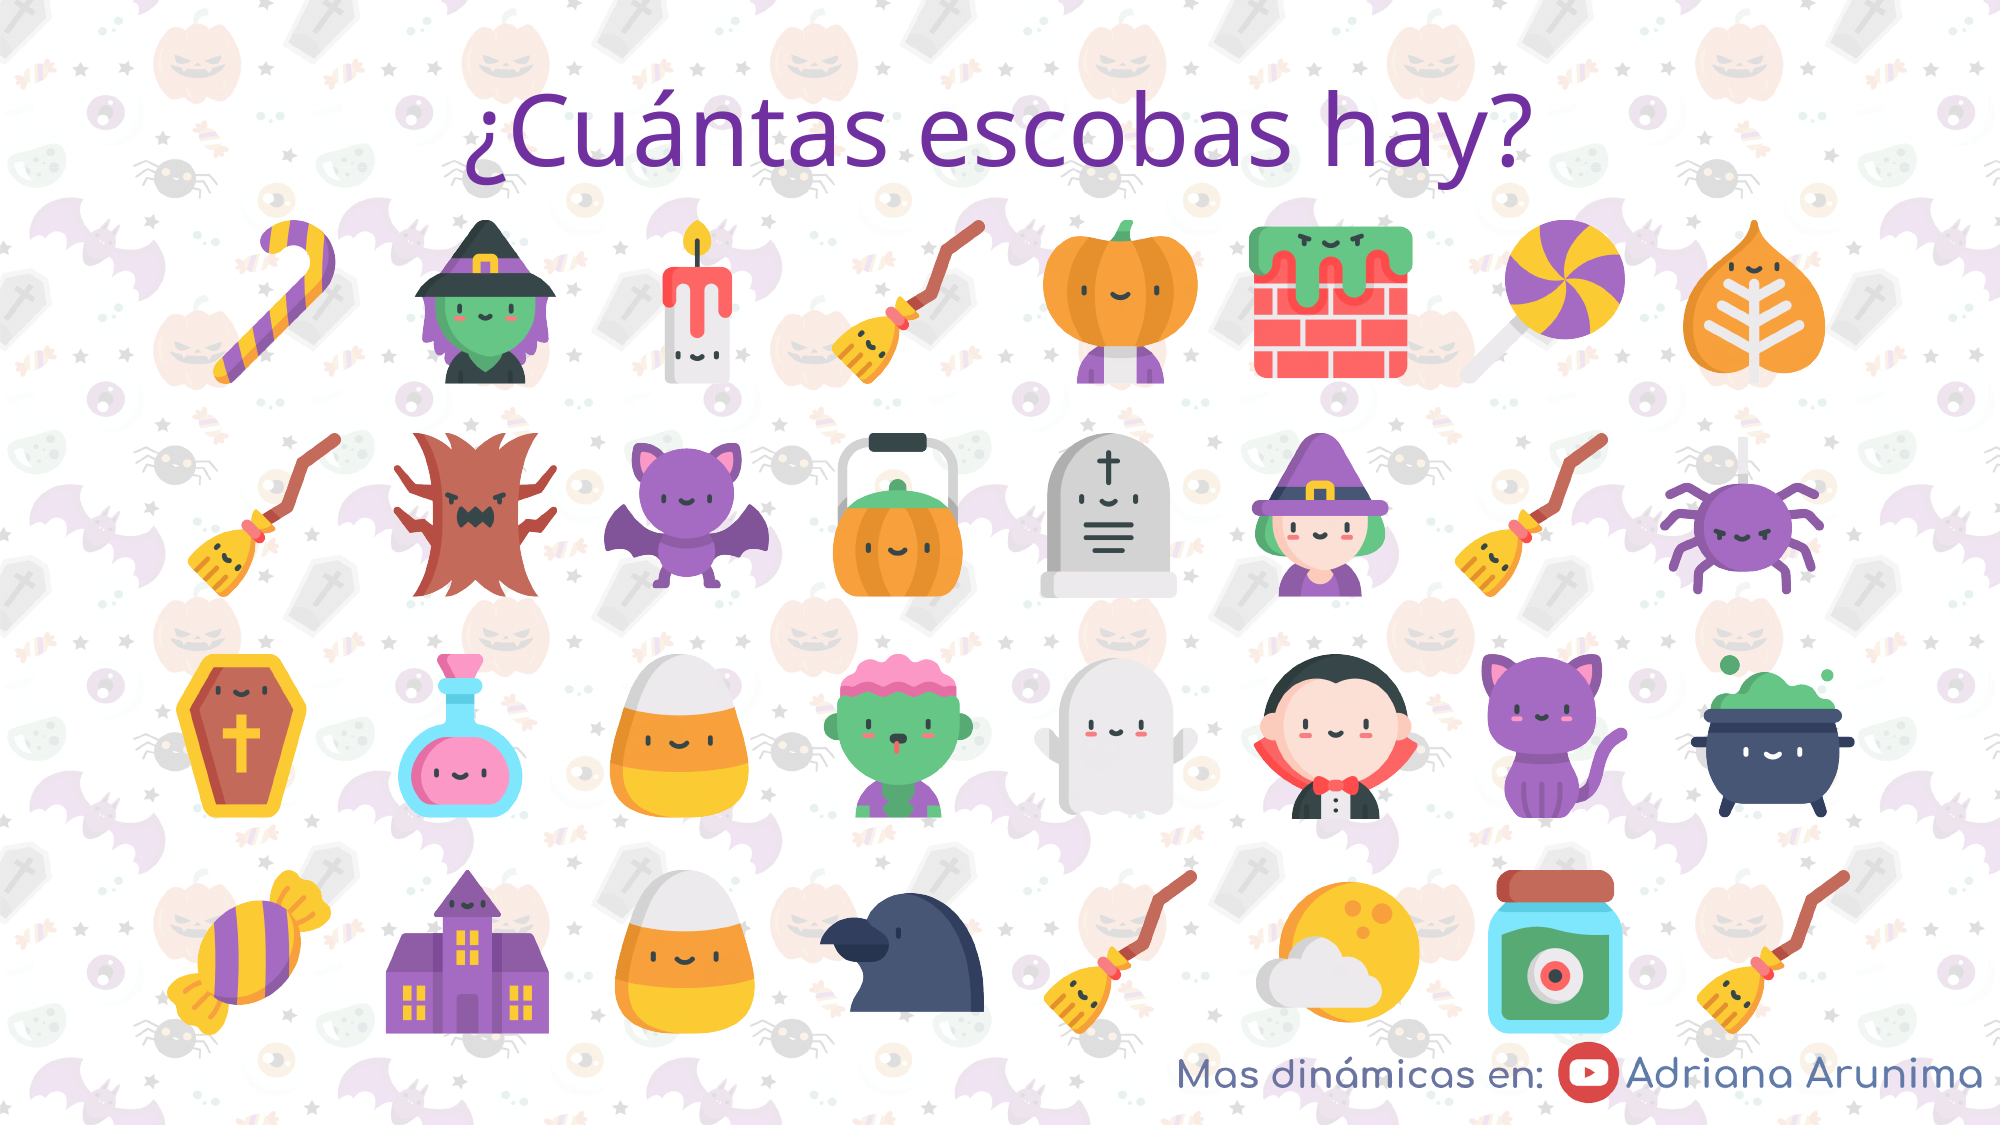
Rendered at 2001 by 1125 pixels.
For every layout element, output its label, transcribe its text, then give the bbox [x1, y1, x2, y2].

picture [1253, 654, 1418, 819]
picture [1691, 870, 1855, 1034]
picture [615, 220, 779, 384]
picture [820, 870, 984, 1034]
picture [1038, 870, 1202, 1034]
picture [1472, 654, 1636, 819]
picture [1473, 870, 1637, 1034]
picture [1249, 220, 1413, 384]
picture [192, 220, 356, 384]
text_box ¿Cuántas escobas hay? [144, 58, 1855, 194]
picture [815, 433, 980, 598]
picture [182, 433, 346, 598]
picture [385, 870, 549, 1034]
picture [167, 870, 331, 1035]
picture [597, 654, 761, 819]
picture [378, 654, 542, 819]
picture [1460, 220, 1625, 384]
picture [1034, 654, 1198, 819]
picture [826, 220, 990, 384]
picture [1026, 433, 1191, 598]
picture [1238, 433, 1402, 598]
picture [159, 654, 323, 819]
picture [604, 433, 769, 598]
picture [403, 220, 568, 384]
picture [816, 654, 980, 819]
picture [393, 433, 557, 598]
picture [1038, 220, 1202, 384]
picture [1449, 433, 1613, 598]
picture [1691, 654, 1855, 819]
picture [1660, 433, 1824, 598]
picture [1672, 220, 1836, 384]
picture [1256, 870, 1420, 1034]
picture [602, 870, 767, 1034]
